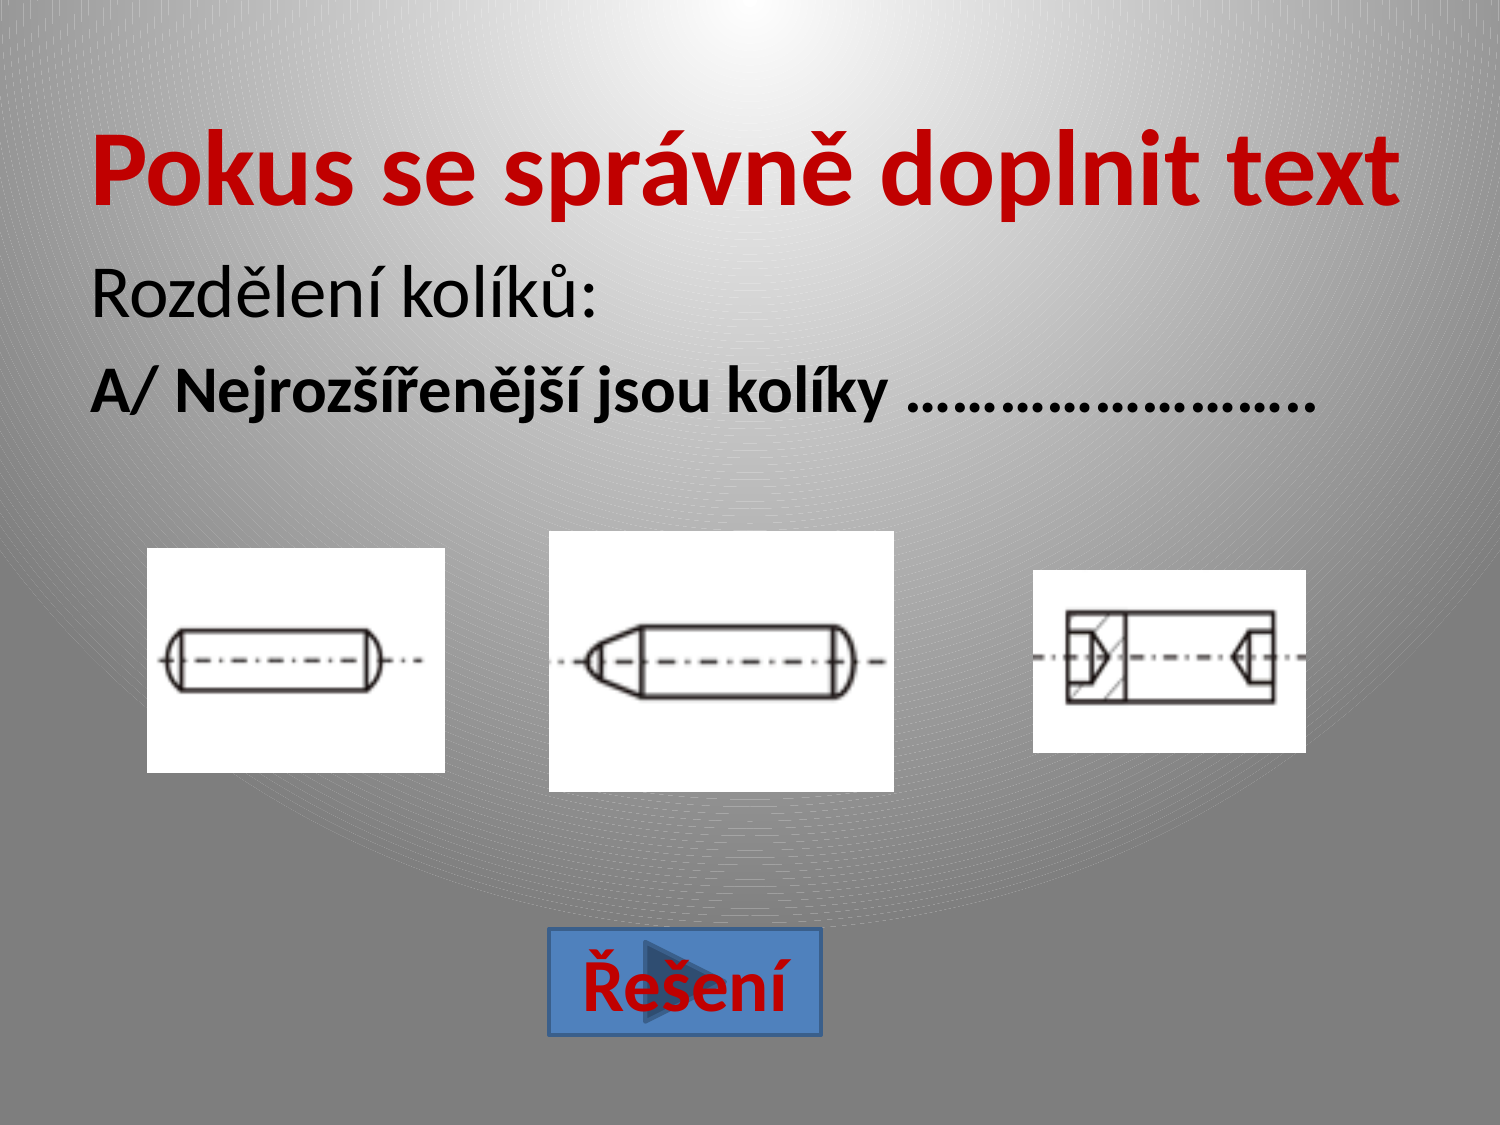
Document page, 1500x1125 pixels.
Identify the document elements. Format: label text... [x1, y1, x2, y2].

picture [147, 547, 446, 773]
picture [1033, 570, 1306, 753]
picture [548, 531, 894, 792]
text_box Řešení [547, 927, 823, 1037]
list Pokus se správně doplnit text Rozdělení kolíků: A/ Nejrozšířenější jsou kolíky …………………….. [75, 90, 1425, 965]
